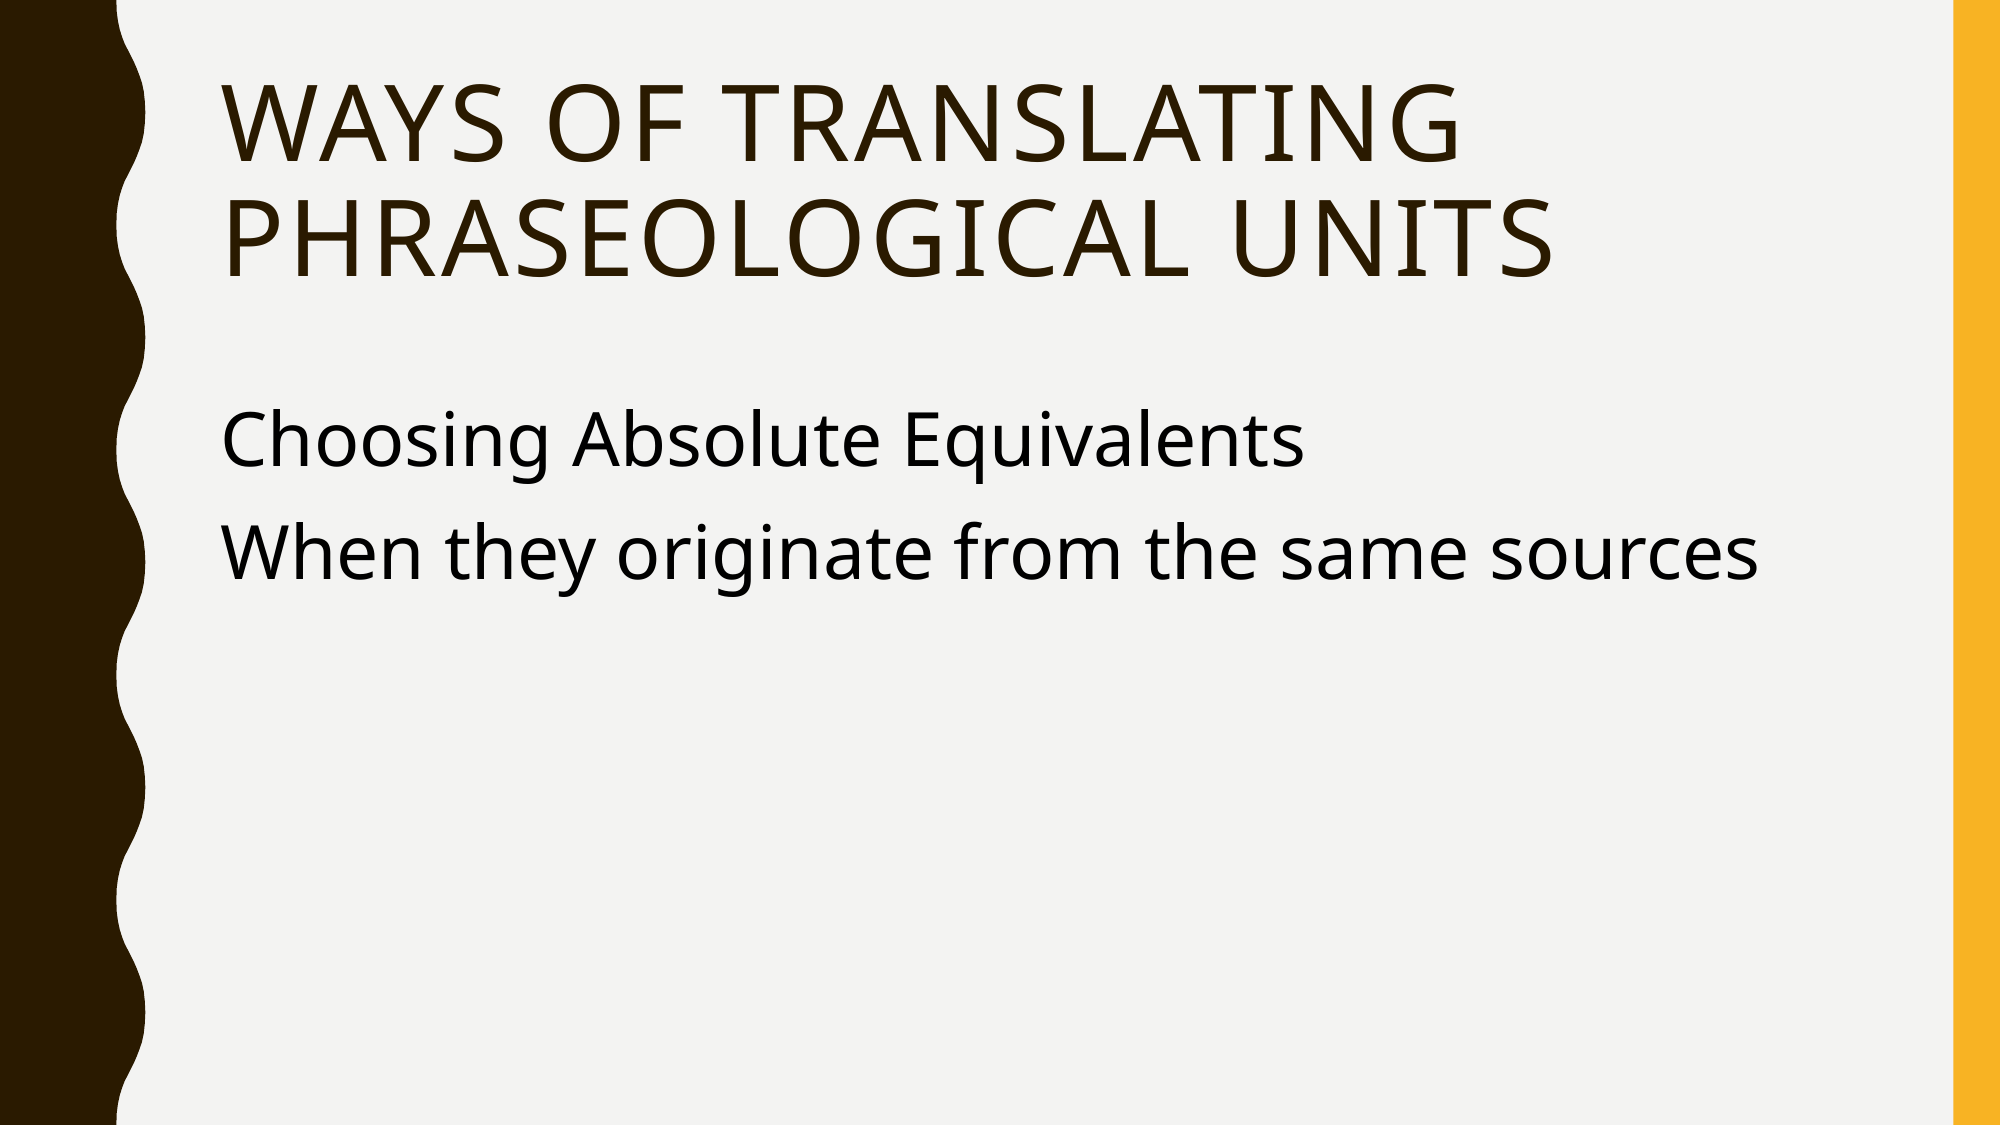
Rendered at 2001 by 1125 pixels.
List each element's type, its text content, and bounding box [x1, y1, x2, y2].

list Choosing Absolute Equivalents When they originate from the same sources [205, 375, 1875, 965]
title ways of translating Phraseological units [205, 62, 1875, 308]
